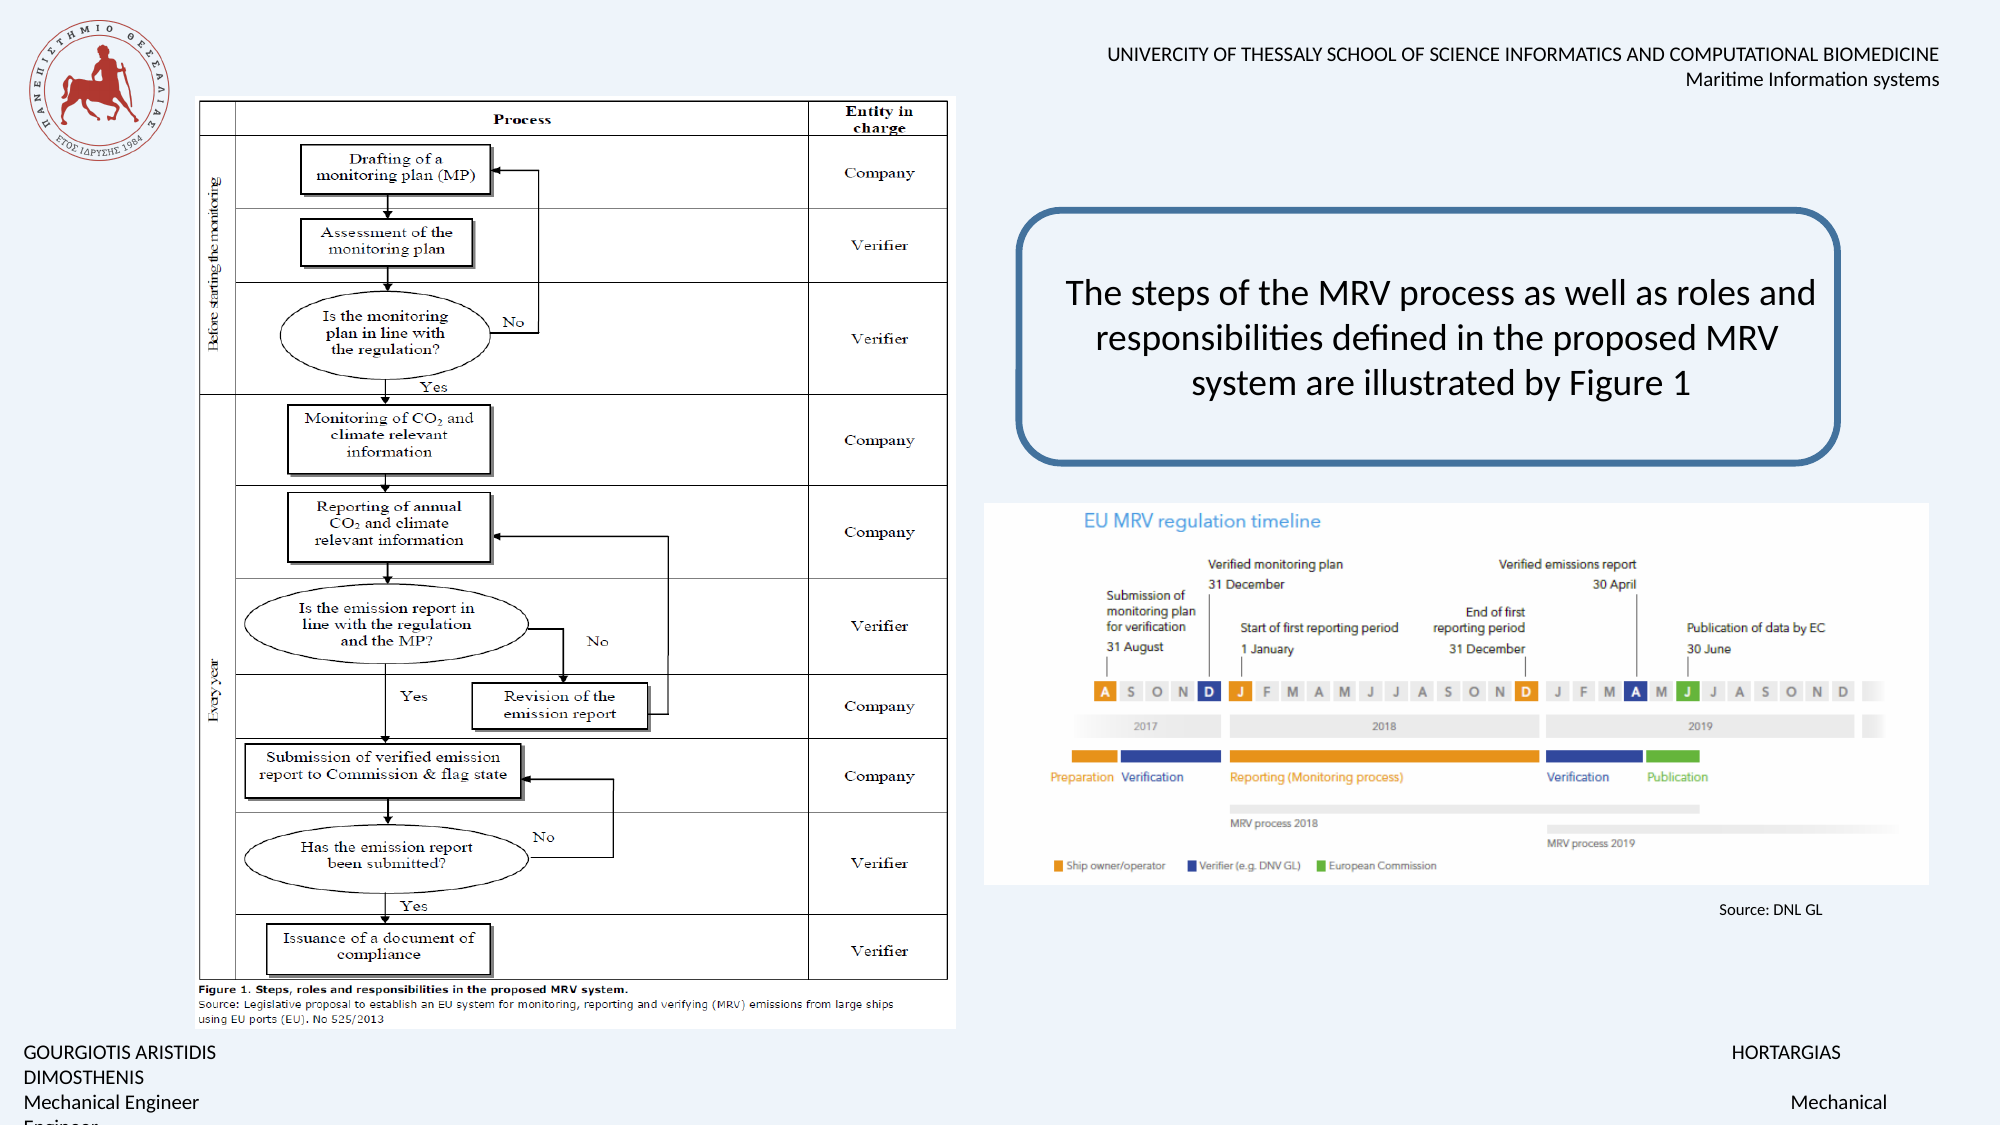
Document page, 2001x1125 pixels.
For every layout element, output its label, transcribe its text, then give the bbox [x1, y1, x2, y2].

picture [984, 503, 1929, 885]
picture [27, 20, 172, 162]
text_box GOURGIOTIS ARISTIDIS HORTARGIAS DIMOSTHENIS Mechanical Engineer Mechanical Engineer [8, 1030, 1984, 1125]
text_box Source: DNL GL [1704, 891, 1867, 927]
text_box UNIVERCITY OF THESSALY SCHOOL OF SCIENCE INFORMATICS AND COMPUTATIONAL BIOMEDICINE Maritime Information systems [229, 32, 1955, 98]
text_box [1017, 209, 1839, 465]
picture [195, 96, 956, 1029]
